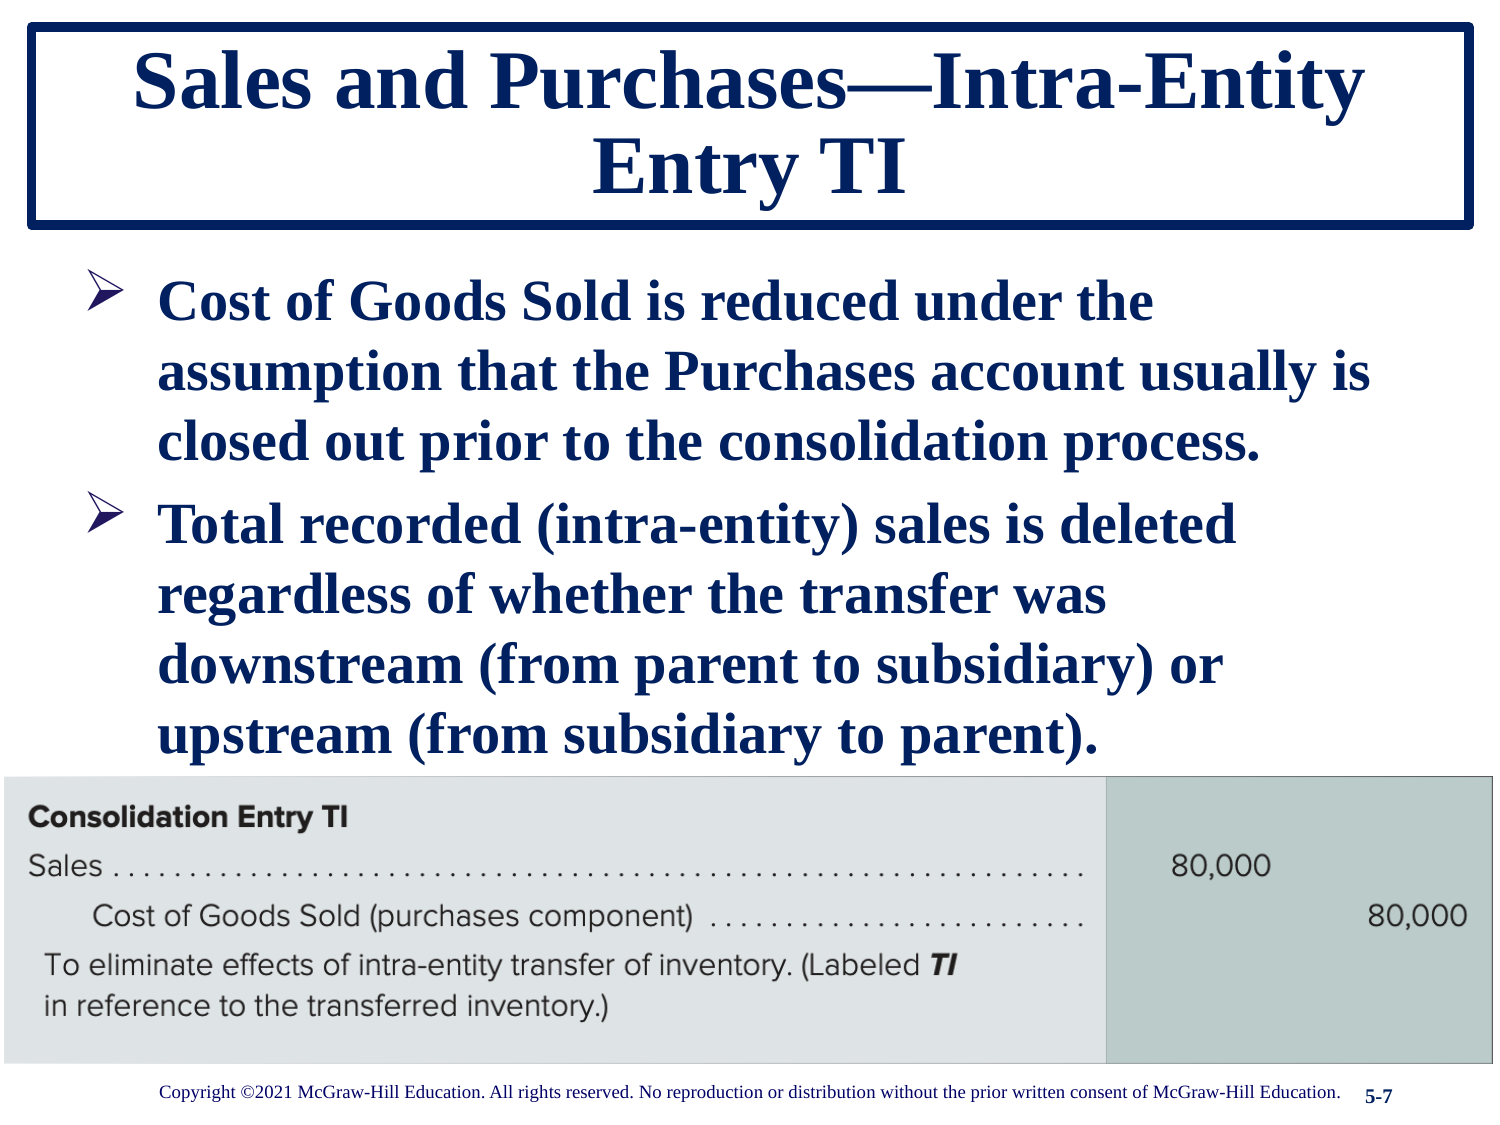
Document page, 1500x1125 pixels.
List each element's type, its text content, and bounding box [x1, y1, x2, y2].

picture [0, 774, 1500, 1068]
title Sales and Purchases—Intra-Entity Entry TI [27, 22, 1474, 230]
slide_number 5-7 [1350, 1077, 1438, 1125]
list Cost of Goods Sold is reduced under the assumption that the Purchases account usually is closed out prior to the consolidation process. Total recorded (intra-entity) sales is deleted regardless of whether the transfer was downstream (from parent to subsidiary) or upstream (from subsidiary to parent). [67, 254, 1433, 773]
text_box Copyright ©2021 McGraw-Hill Education. All rights reserved. No reproduction or distribution without the prior written consent of McGraw-Hill Education. [76, 1077, 1424, 1110]
